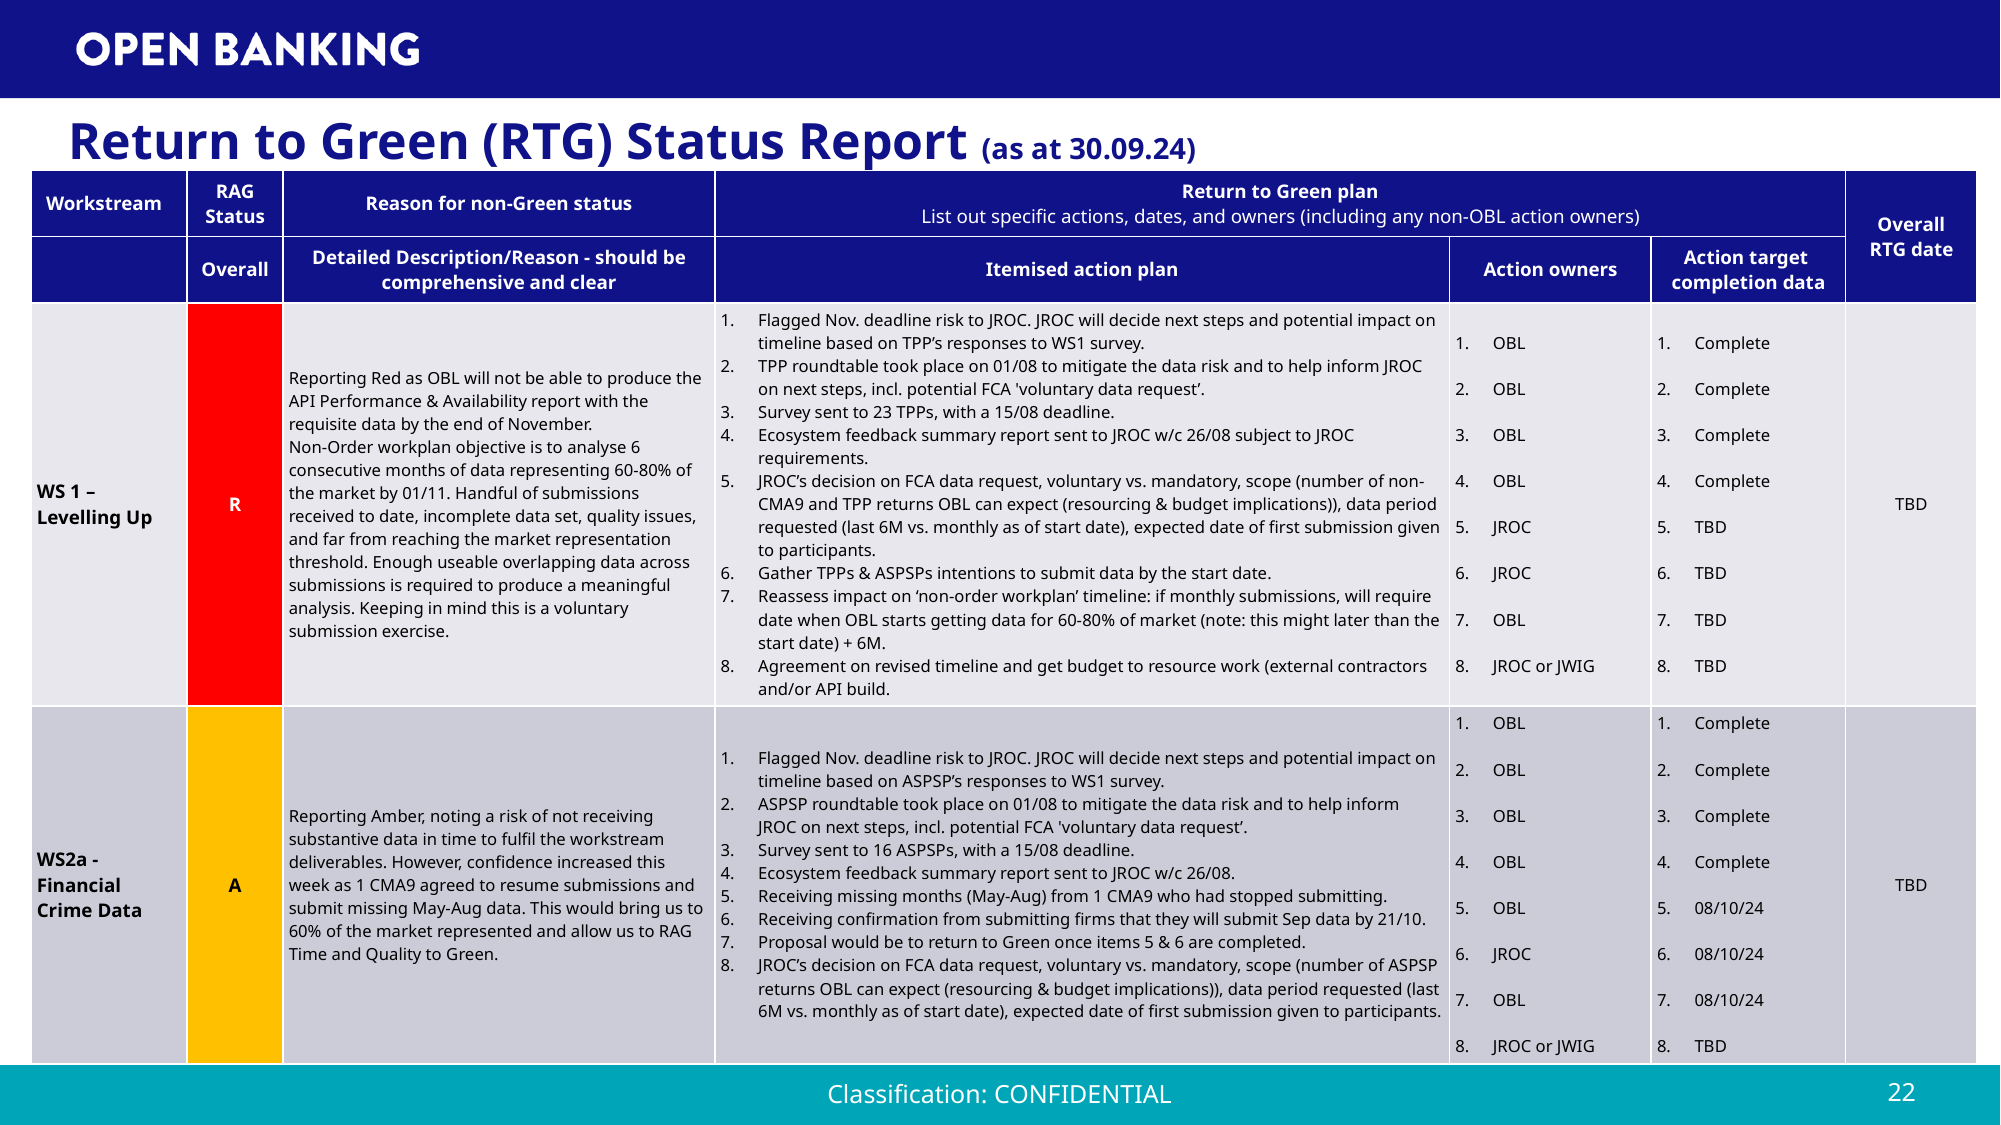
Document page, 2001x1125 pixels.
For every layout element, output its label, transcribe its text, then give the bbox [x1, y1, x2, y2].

picture [43, 0, 452, 99]
table_header Overall RTG date [1846, 171, 1976, 302]
table_cell Complete Complete Complete Complete TBD TBD TBD TBD [1652, 304, 1845, 705]
table_cell TBD [1846, 707, 1976, 1063]
table_cell Action owners [1450, 237, 1650, 302]
table_cell WS2a - Financial Crime Data [32, 707, 186, 1063]
table_header Workstream [32, 171, 186, 236]
table_cell OBL OBL OBL OBL OBL JROC OBL JROC or JWIG [1450, 707, 1650, 1063]
table_cell Flagged Nov. deadline risk to JROC. JROC will decide next steps and potential impact on timeline based on ASPSP’s responses to WS1 survey. ASPSP roundtable took place on 01/08 to mitigate the data risk and to help inform JROC on next steps, incl. potential FCA 'voluntary data request’. Survey sent to 16 ASPSPs, with a 15/08 deadline. Ecosystem feedback summary report sent to JROC w/c 26/08. Receiving missing months (May-Aug) from 1 CMA9 who had stopped submitting. Receiving confirmation from submitting firms that they will submit Sep data by 21/10. Proposal would be to return to Green once items 5 & 6 are completed. JROC’s decision on FCA data request, voluntary vs. mandatory, scope (number of ASPSP returns OBL can expect (resourcing & budget implications)), data period requested (last 6M vs. monthly as of start date), expected date of first submission given to participants. [716, 707, 1449, 1063]
title Return to Green (RTG) Status Report (as at 30.09.24) [53, 98, 1525, 170]
table_cell Itemised action plan [716, 237, 1449, 302]
table_cell TBD [1846, 304, 1976, 705]
footer Classification: CONFIDENTIAL [662, 1064, 1338, 1124]
table_cell Action target completion data [1652, 237, 1845, 302]
table_cell Complete Complete Complete Complete 08/10/24 08/10/24 08/10/24 TBD [1652, 707, 1845, 1063]
table_cell OBL OBL OBL OBL JROC JROC OBL JROC or JWIG [1450, 304, 1650, 705]
table_cell Detailed Description/Reason - should be comprehensive and clear [284, 237, 714, 302]
table_cell A [188, 707, 282, 1063]
table_header Reason for non-Green status [284, 171, 714, 236]
table_cell [32, 237, 186, 302]
table_cell Reporting Red as OBL will not be able to produce the API Performance & Availability report with the requisite data by the end of November. Non-Order workplan objective is to analyse 6 consecutive months of data representing 60-80% of the market by 01/11. Handful of submissions received to date, incomplete data set, quality issues, and far from reaching the market representation threshold. Enough useable overlapping data across submissions is required to produce a meaningful analysis. Keeping in mind this is a voluntary submission exercise. [284, 304, 714, 705]
table_header RAG Status [188, 171, 282, 236]
table_cell Flagged Nov. deadline risk to JROC. JROC will decide next steps and potential impact on timeline based on TPP’s responses to WS1 survey. TPP roundtable took place on 01/08 to mitigate the data risk and to help inform JROC on next steps, incl. potential FCA 'voluntary data request’. Survey sent to 23 TPPs, with a 15/08 deadline. Ecosystem feedback summary report sent to JROC w/c 26/08 subject to JROC requirements. JROC’s decision on FCA data request, voluntary vs. mandatory, scope (number of non-CMA9 and TPP returns OBL can expect (resourcing & budget implications)), data period requested (last 6M vs. monthly as of start date), expected date of first submission given to participants. Gather TPPs & ASPSPs intentions to submit data by the start date. Reassess impact on ‘non-order workplan’ timeline: if monthly submissions, will require date when OBL starts getting data for 60-80% of market (note: this might later than the start date) + 6M. Agreement on revised timeline and get budget to resource work (external contractors and/or API build. [716, 304, 1449, 705]
table_cell R [188, 304, 282, 705]
table_cell WS 1 – Levelling Up [32, 304, 186, 705]
table_header Return to Green plan List out specific actions, dates, and owners (including any non-OBL action owners) [716, 171, 1845, 236]
slide_number 22 [1412, 1064, 1932, 1124]
table_cell Overall [188, 237, 282, 302]
table_cell Reporting Amber, noting a risk of not receiving substantive data in time to fulfil the workstream deliverables. However, confidence increased this week as 1 CMA9 agreed to resume submissions and submit missing May-Aug data. This would bring us to 60% of the market represented and allow us to RAG Time and Quality to Green. [284, 707, 714, 1063]
